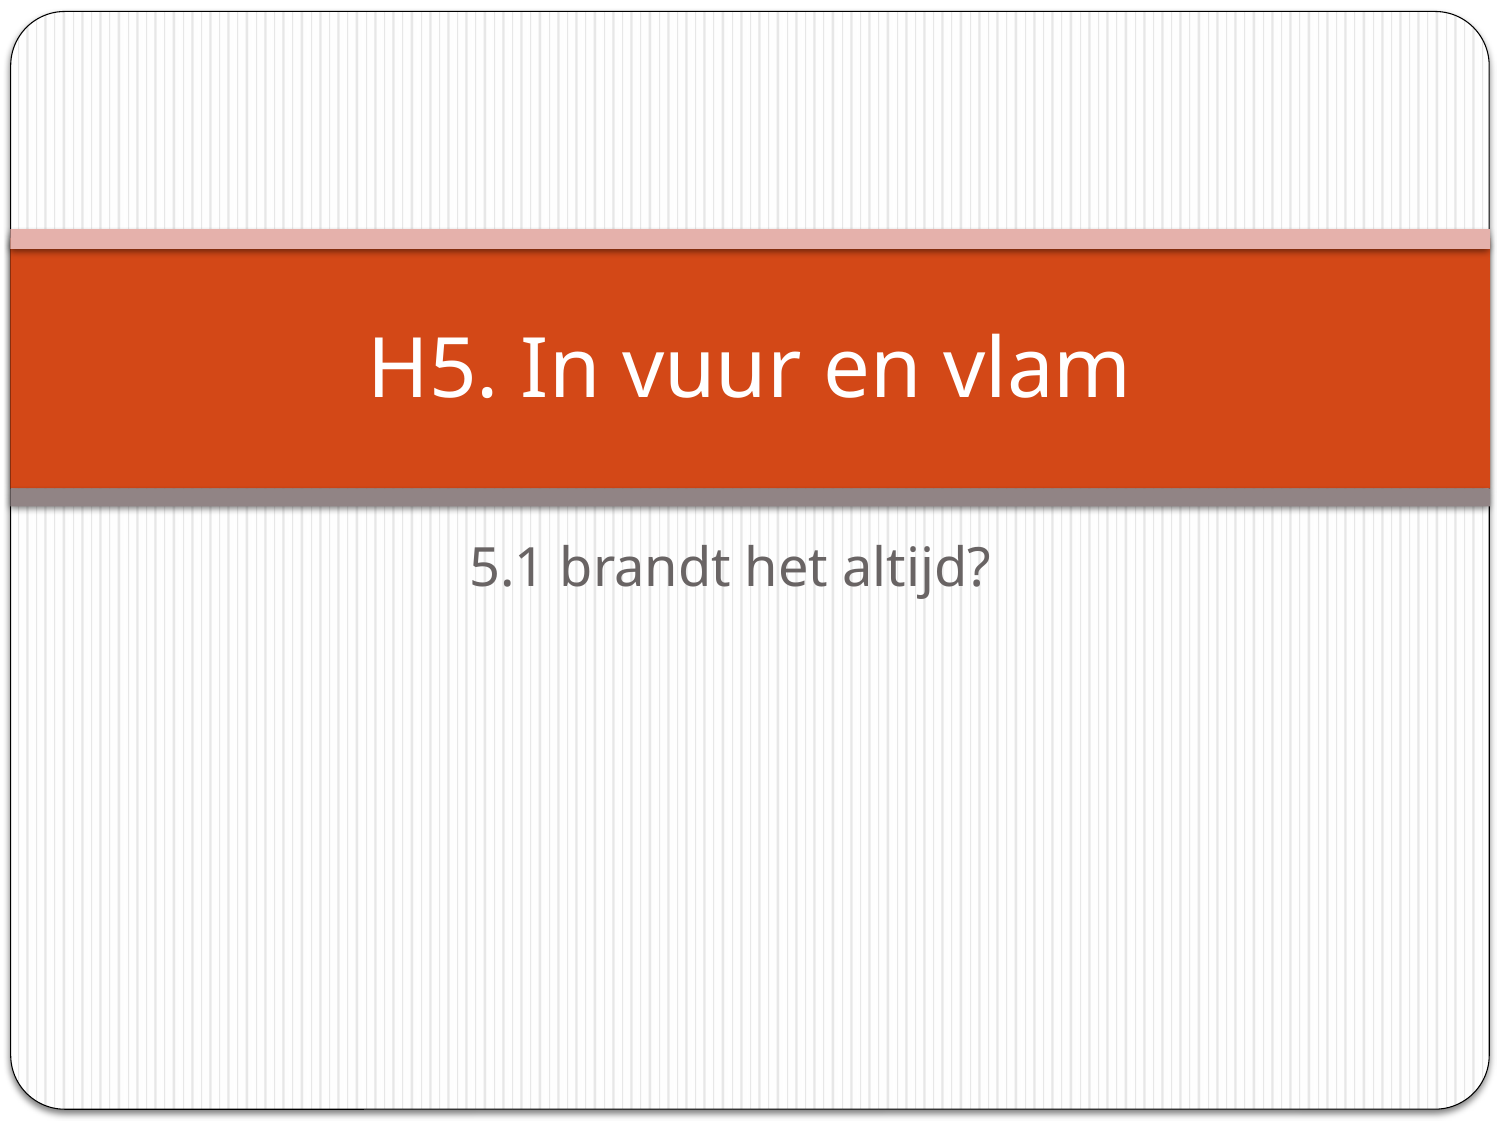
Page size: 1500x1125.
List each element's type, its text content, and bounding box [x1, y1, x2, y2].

title H5. In vuur en vlam [75, 247, 1425, 489]
subtitle 5.1 brandt het altijd? [212, 525, 1263, 788]
